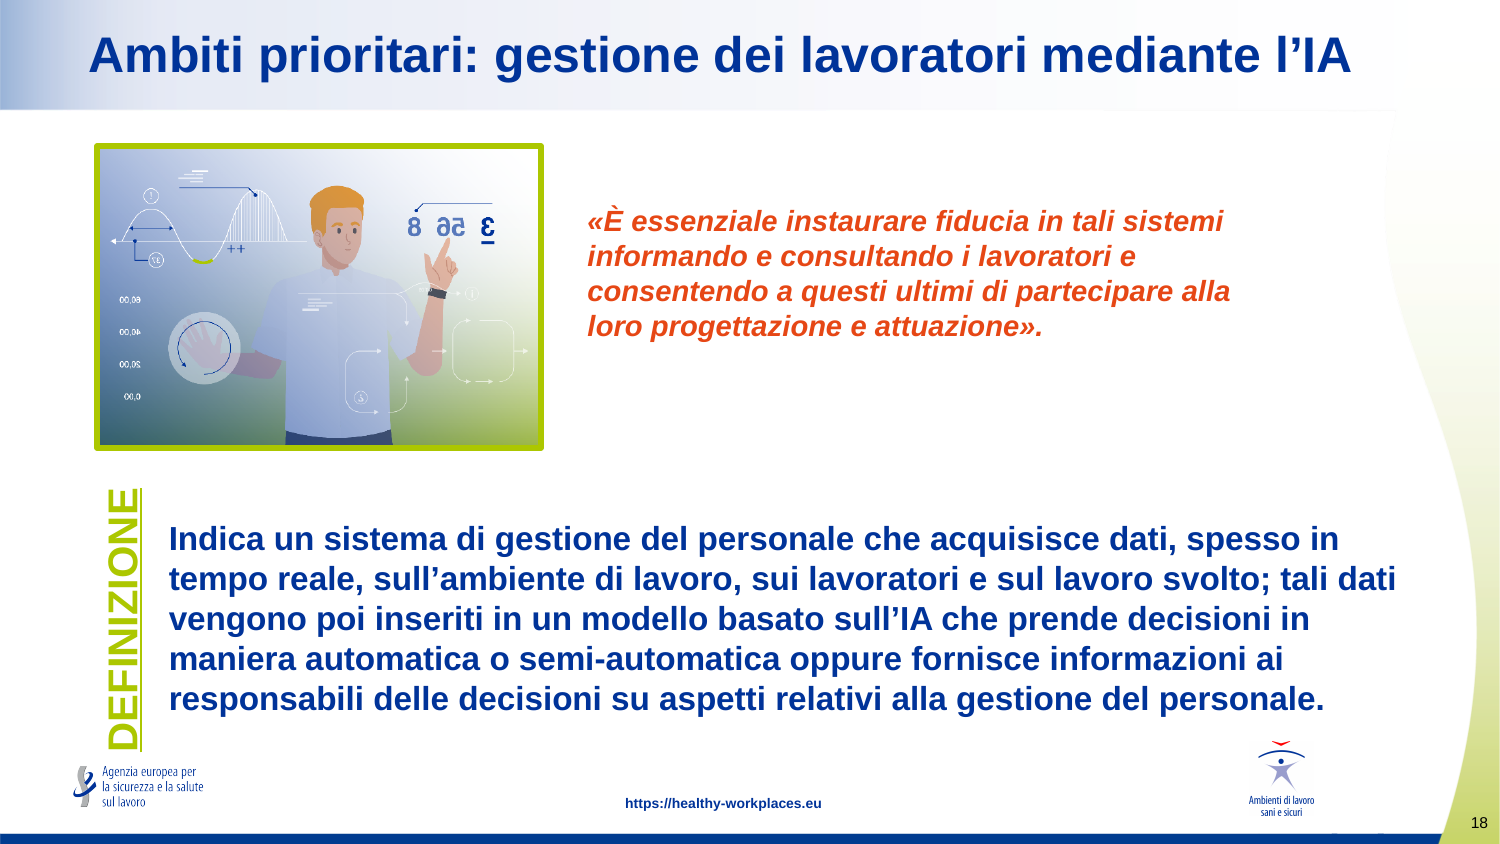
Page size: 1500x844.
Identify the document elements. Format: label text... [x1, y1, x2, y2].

picture [0, 0, 1500, 844]
text_box DEFINIZIONE [88, 471, 154, 768]
title Ambiti prioritari: gestione dei lavoratori mediante l’IA [73, 0, 1399, 131]
text_box «È essenziale instaurare fiducia in tali sistemi informando e consultando i lavoratori e consentendo a questi ultimi di partecipare alla loro progettazione e attuazione». [572, 160, 1287, 350]
text_box Indica un sistema di gestione del personale che acquisisce dati, spesso in tempo reale, sull’ambiente di lavoro, sui lavoratori e sul lavoro svolto; tali dati vengono poi inseriti in un modello basato sull’IA che prende decisioni in maniera automatica o semi-automatica oppure fornisce informazioni ai responsabili delle decisioni su aspetti relativi alla gestione del personale. [154, 509, 1442, 725]
